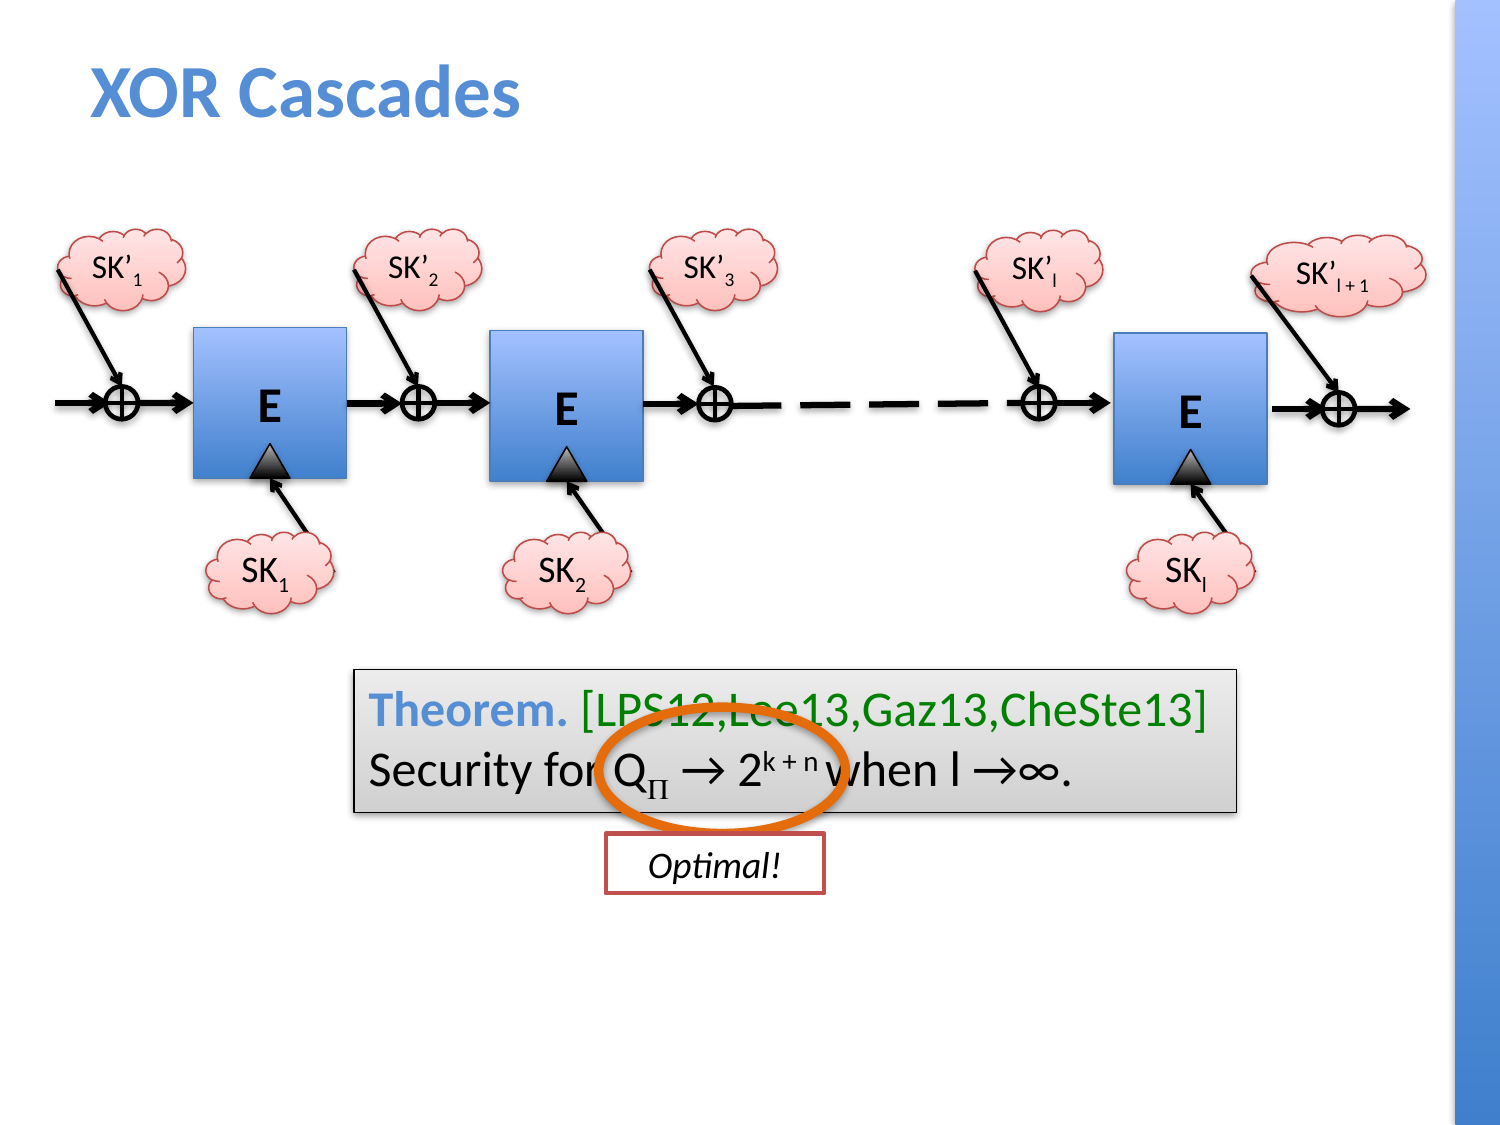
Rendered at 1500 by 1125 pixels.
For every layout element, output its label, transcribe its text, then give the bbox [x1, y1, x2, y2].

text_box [735, 402, 1017, 407]
text_box SK’l + 1 [1250, 234, 1427, 318]
text_box [597, 706, 847, 831]
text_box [193, 327, 347, 479]
title XOR Cascades [75, 25, 1431, 150]
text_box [1022, 386, 1056, 420]
text_box SK’1 [56, 228, 187, 312]
text_box Theorem. [LPS12,Lee13,Gaz13,CheSte13] Security for QP → 2k + n when l →∞. [353, 669, 1237, 813]
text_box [401, 386, 436, 420]
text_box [489, 330, 644, 482]
text_box SK’2 [353, 228, 483, 312]
text_box SK’l [974, 229, 1104, 313]
text_box SK2 [501, 531, 632, 615]
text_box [1113, 332, 1268, 485]
text_box Optimal! [604, 831, 826, 895]
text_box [698, 387, 732, 421]
text_box SK’3 [648, 228, 779, 312]
text_box SK1 [205, 531, 335, 615]
text_box SKl [1125, 531, 1256, 615]
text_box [1321, 392, 1356, 426]
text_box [104, 386, 139, 420]
